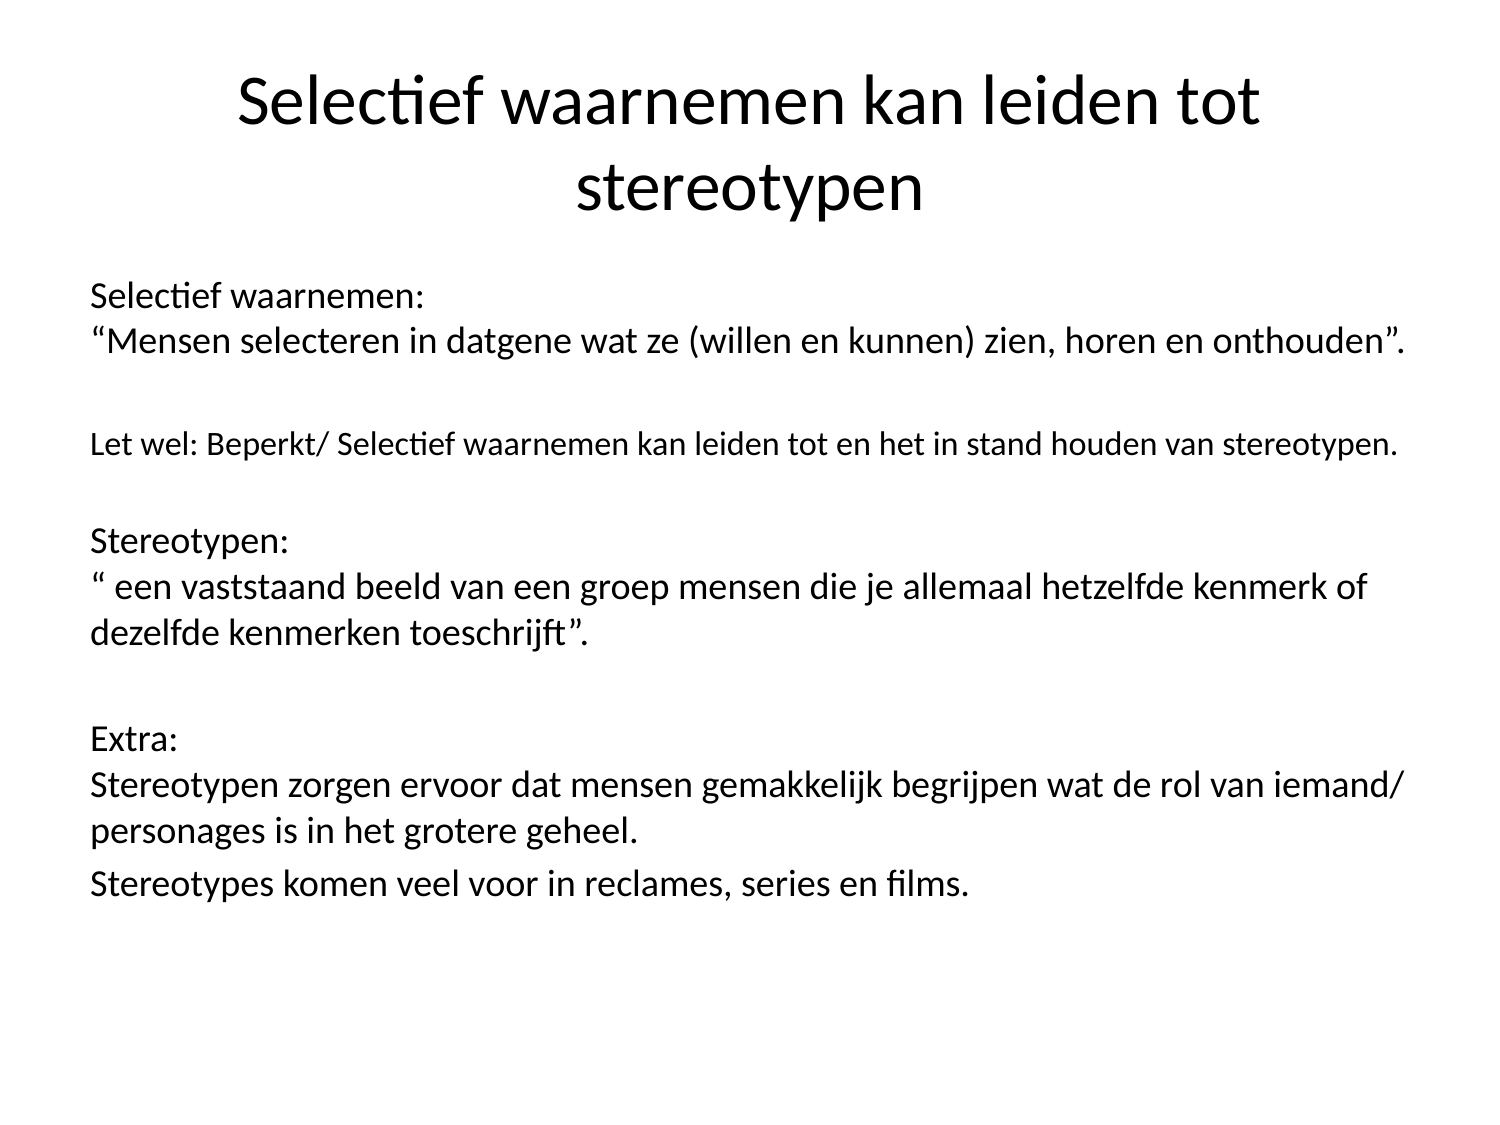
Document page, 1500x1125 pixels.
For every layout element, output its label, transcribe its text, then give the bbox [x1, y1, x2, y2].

list Selectief waarnemen: “Mensen selecteren in datgene wat ze (willen en kunnen) zien, horen en onthouden”. Let wel: Beperkt/ Selectief waarnemen kan leiden tot en het in stand houden van stereotypen. Stereotypen: “ een vaststaand beeld van een groep mensen die je allemaal hetzelfde kenmerk of dezelfde kenmerken toeschrijft”. Extra: Stereotypen zorgen ervoor dat mensen gemakkelijk begrijpen wat de rol van iemand/ personages is in het grotere geheel. Stereotypes komen veel voor in reclames, series en films. [75, 262, 1425, 1005]
title Selectief waarnemen kan leiden tot stereotypen [75, 45, 1425, 233]
